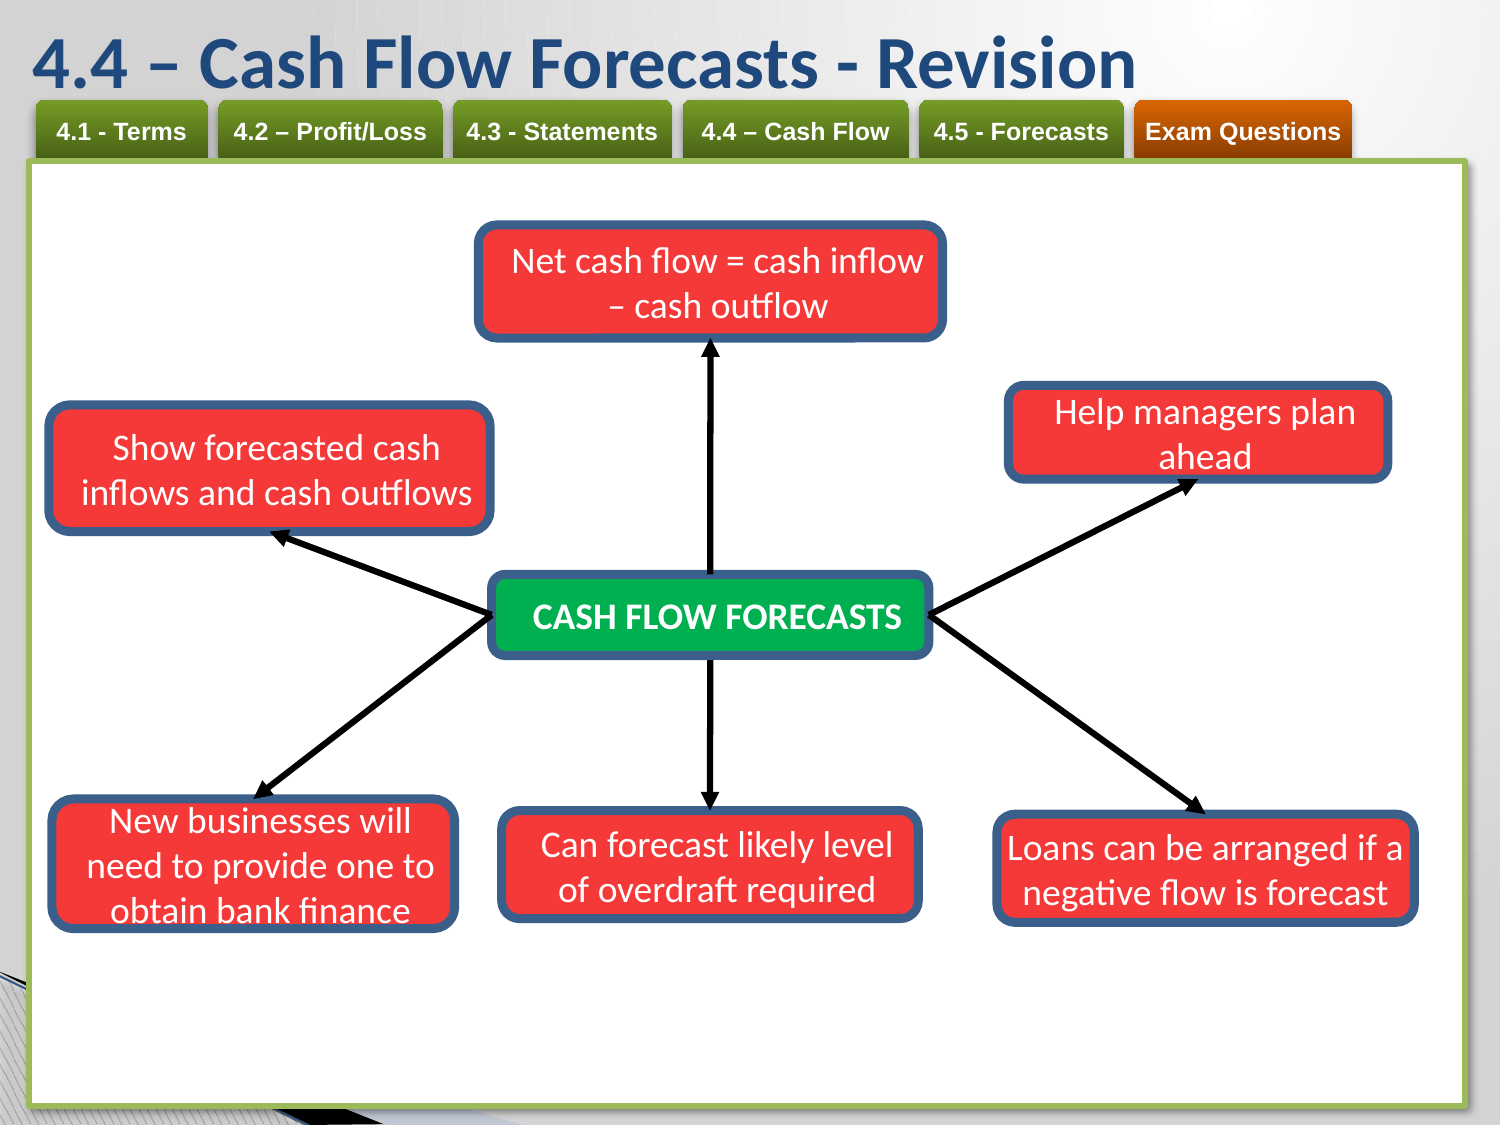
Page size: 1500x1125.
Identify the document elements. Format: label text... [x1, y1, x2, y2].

picture [281, 1114, 303, 1125]
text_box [48, 404, 492, 616]
title 4.4 – Cash Flow Forecasts - Revision [17, 7, 1282, 110]
text_box CASH FLOW FORECASTS [497, 587, 922, 657]
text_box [478, 224, 943, 575]
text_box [51, 614, 492, 929]
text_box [928, 614, 1415, 923]
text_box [928, 385, 1389, 616]
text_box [501, 655, 919, 919]
